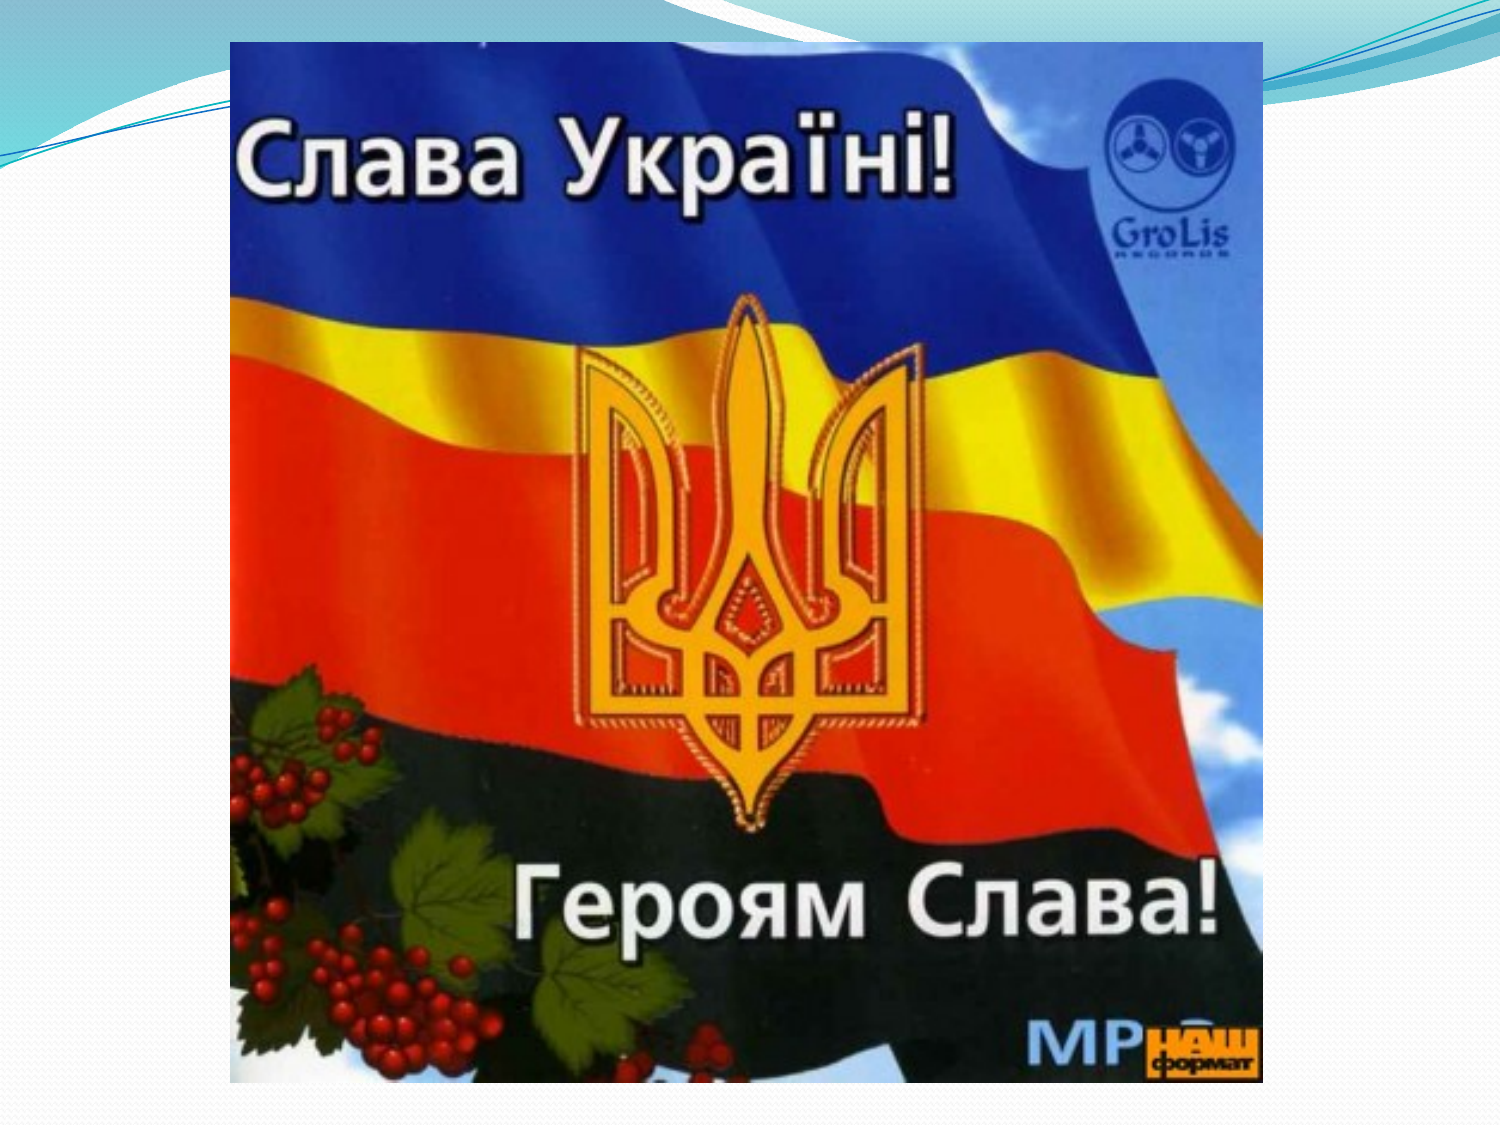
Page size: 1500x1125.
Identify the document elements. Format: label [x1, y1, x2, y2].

list [229, 42, 1263, 1083]
